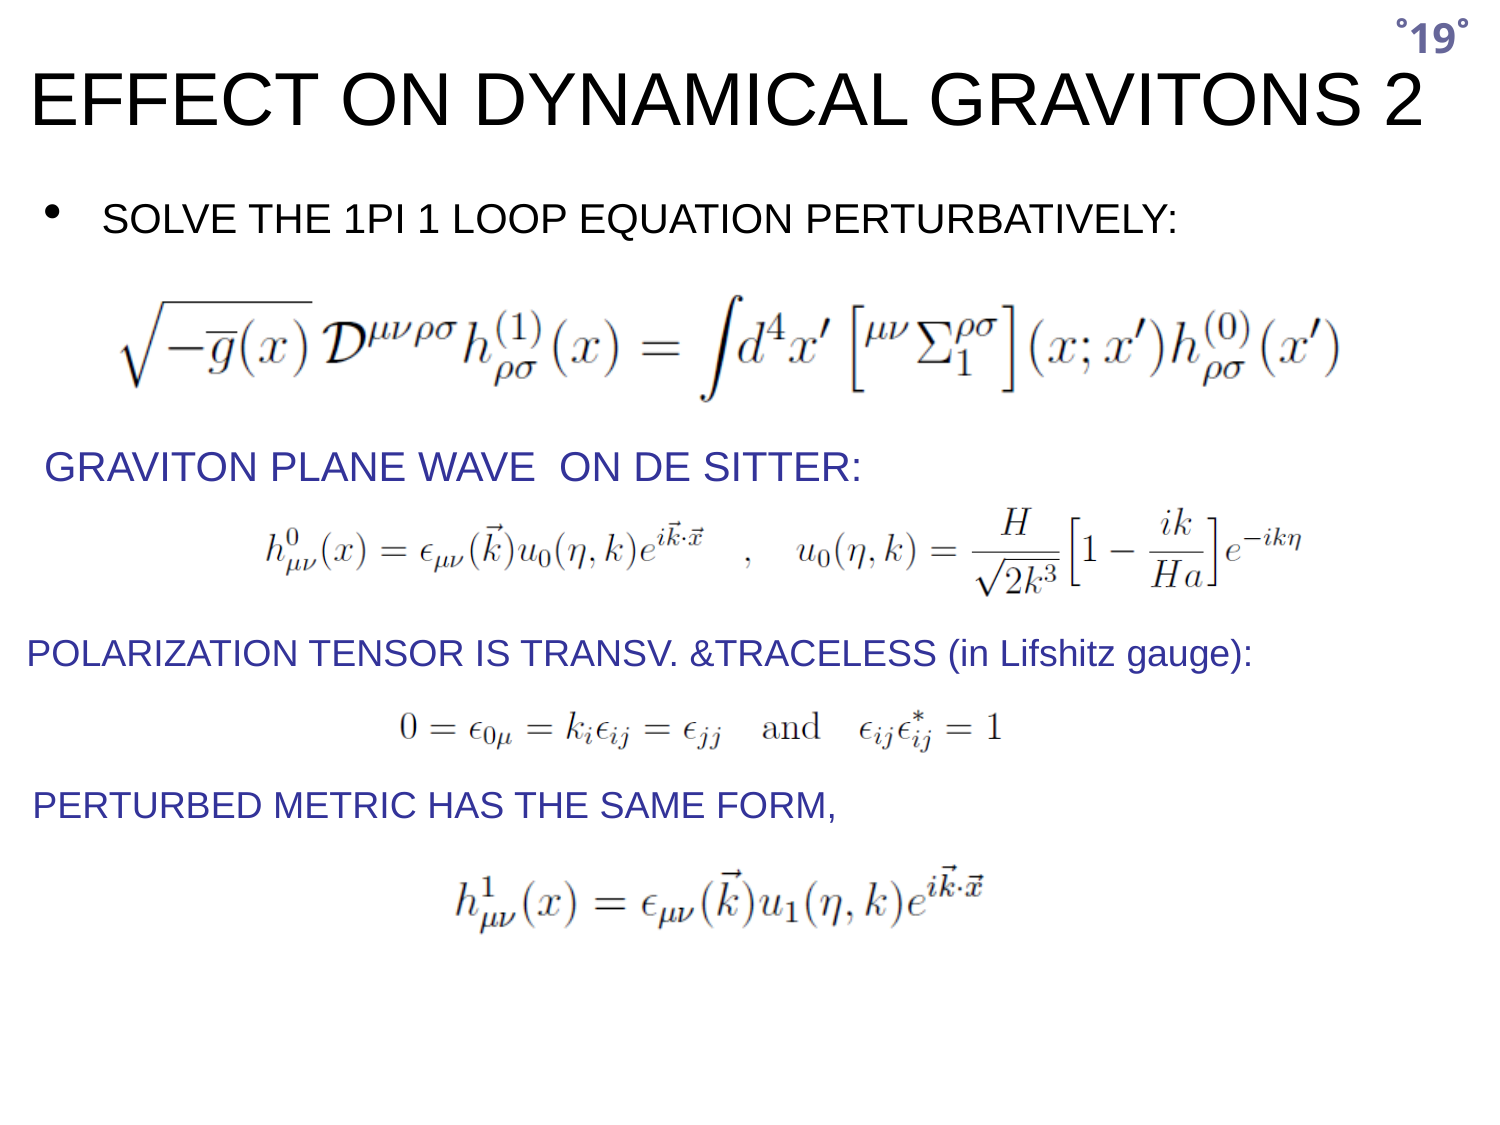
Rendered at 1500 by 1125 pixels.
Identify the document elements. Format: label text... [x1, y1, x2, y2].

text_box POLARIZATION TENSOR IS TRANSV. &TRACELESS (in Lifshitz gauge): [11, 621, 1483, 682]
picture [442, 838, 990, 943]
text_box PERTURBED METRIC HAS THE SAME FORM, [17, 773, 892, 834]
text_box SOLVE THE 1PI 1 LOOP EQUATION PERTURBATIVELY: [30, 184, 1223, 250]
text_box ˚19˚ [1364, 7, 1500, 67]
text_box EFFECT ON DYNAMICAL GRAVITONS 2 [5, 30, 1451, 161]
picture [253, 489, 1310, 607]
text_box GRAVITON PLANE WAVE ON DE SITTER: [29, 432, 1021, 498]
picture [390, 680, 1011, 760]
picture [100, 278, 1353, 420]
